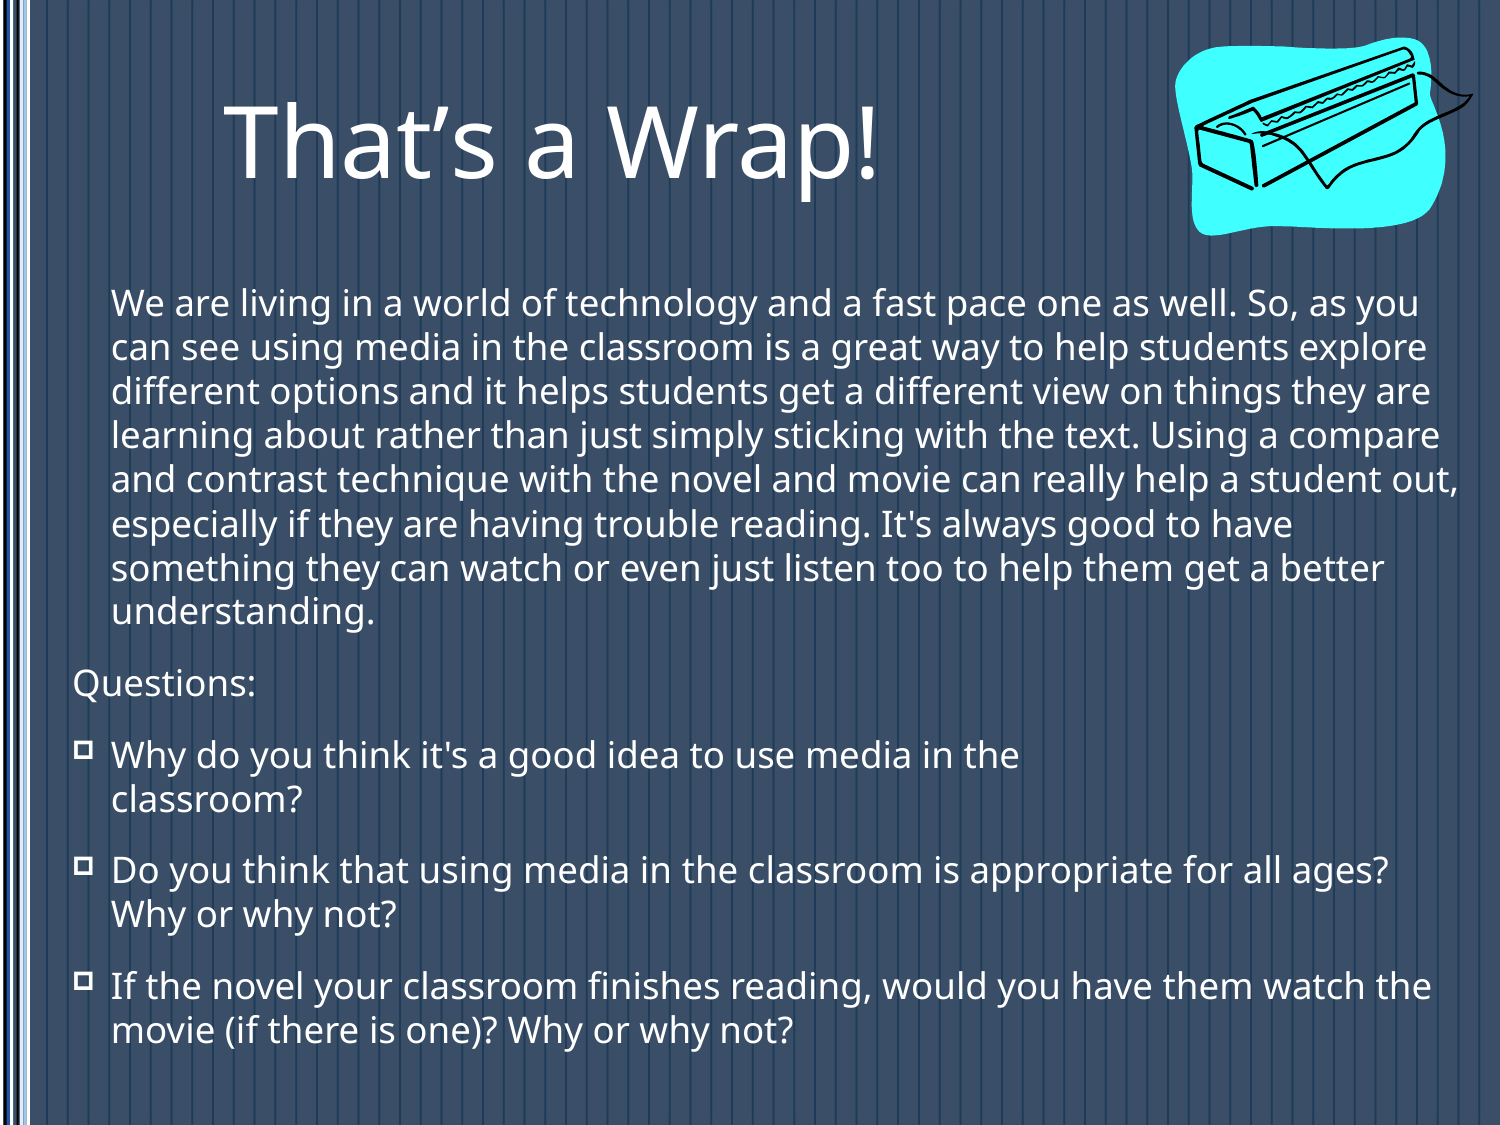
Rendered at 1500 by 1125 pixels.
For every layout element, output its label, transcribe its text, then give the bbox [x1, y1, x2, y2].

title That’s a Wrap! [193, 45, 988, 233]
picture [1174, 37, 1474, 238]
list We are living in a world of technology and a fast pace one as well. So, as you can see using media in the classroom is a great way to help students explore different options and it helps students get a different view on things they are learning about rather than just simply sticking with the text. Using a compare and contrast technique with the novel and movie can really help a student out, especially if they are having trouble reading. It's always good to have something they can watch or even just listen too to help them get a better understanding. Questions: Why do you think it's a good idea to use media in the classroom? Do you think that using media in the classroom is appropriate for all ages? Why or why not? If the novel your classroom finishes reading, would you have them watch the movie (if there is one)? Why or why not? [37, 249, 1500, 1088]
